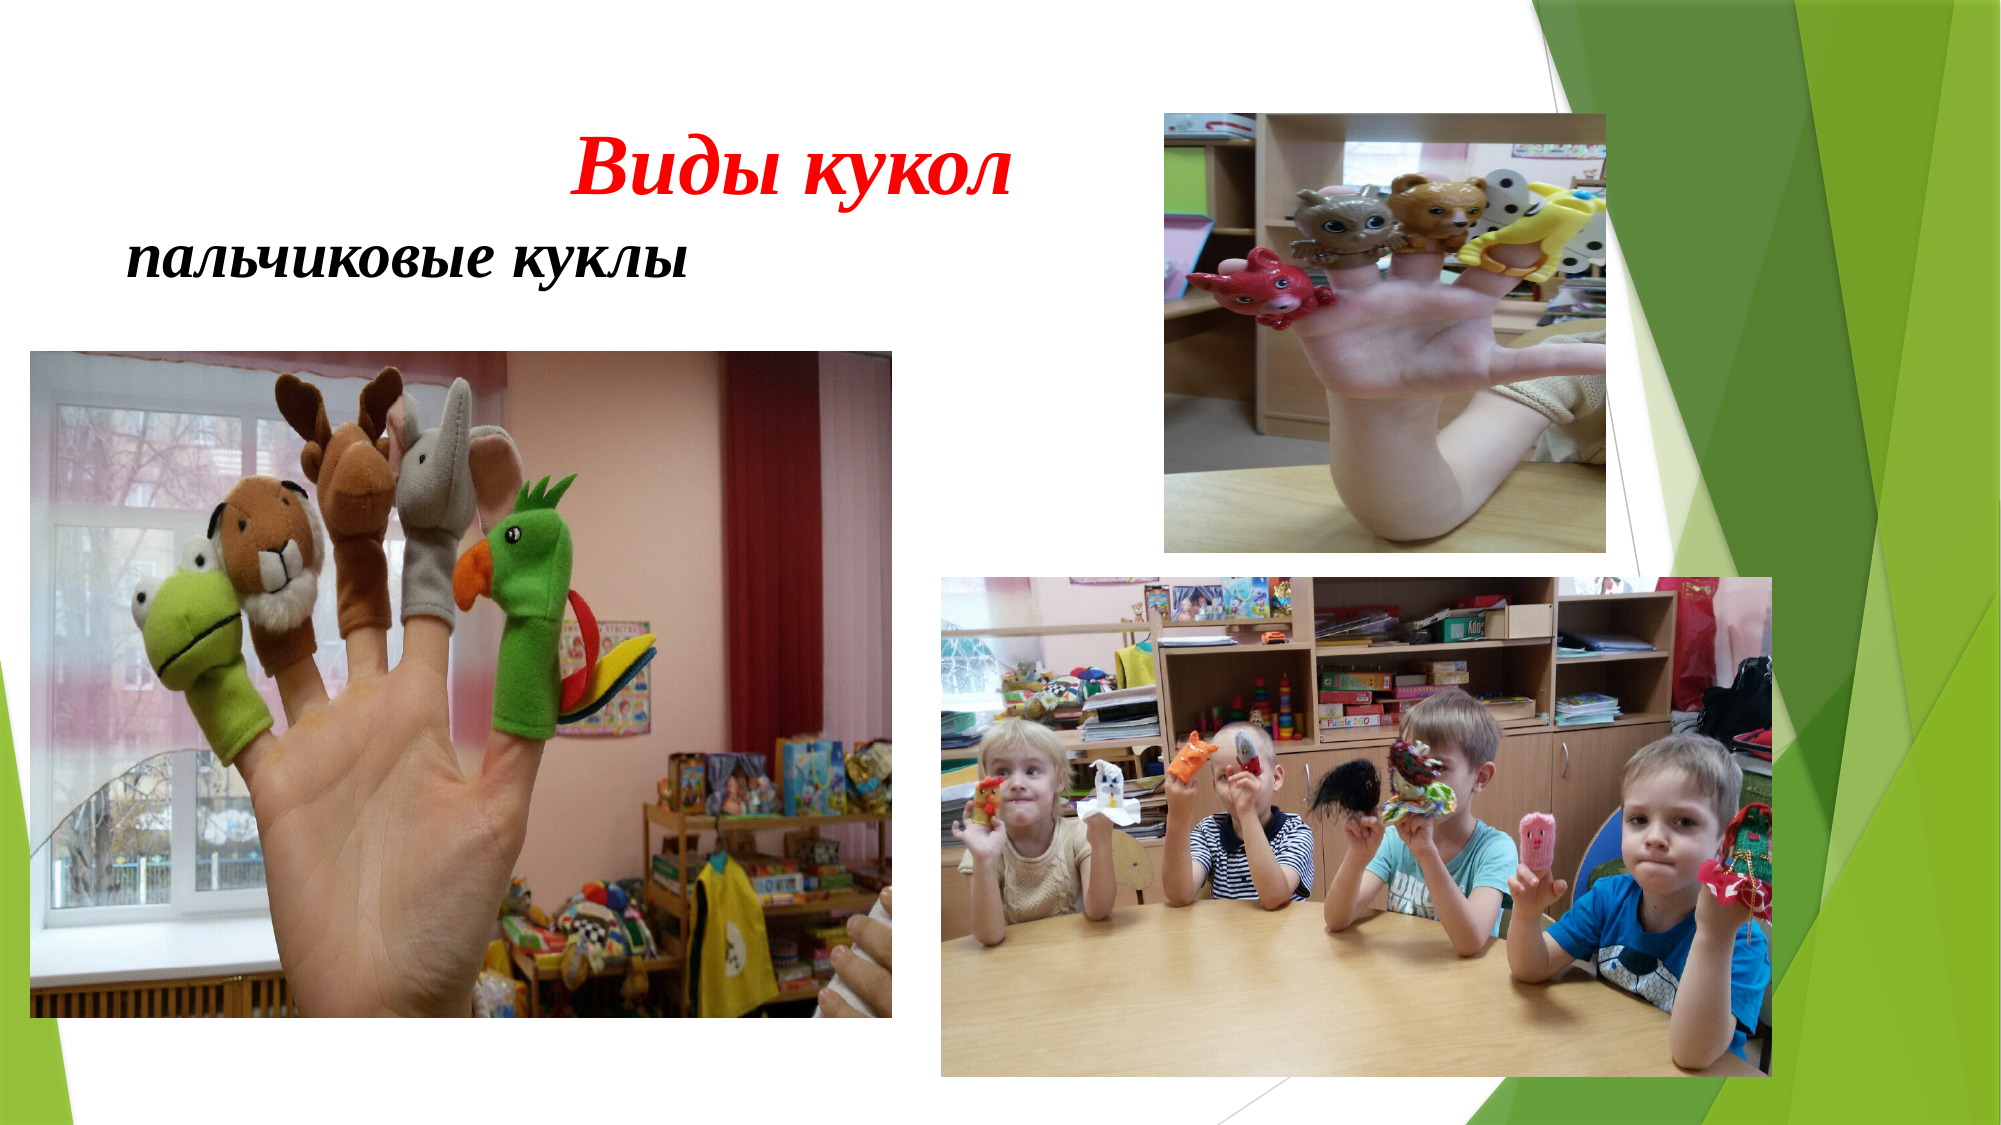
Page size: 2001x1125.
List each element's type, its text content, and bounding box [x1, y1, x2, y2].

picture [941, 577, 1772, 1078]
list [1164, 113, 1607, 553]
picture [30, 350, 892, 1019]
title Виды кукол пальчиковые куклы [111, 99, 1522, 300]
